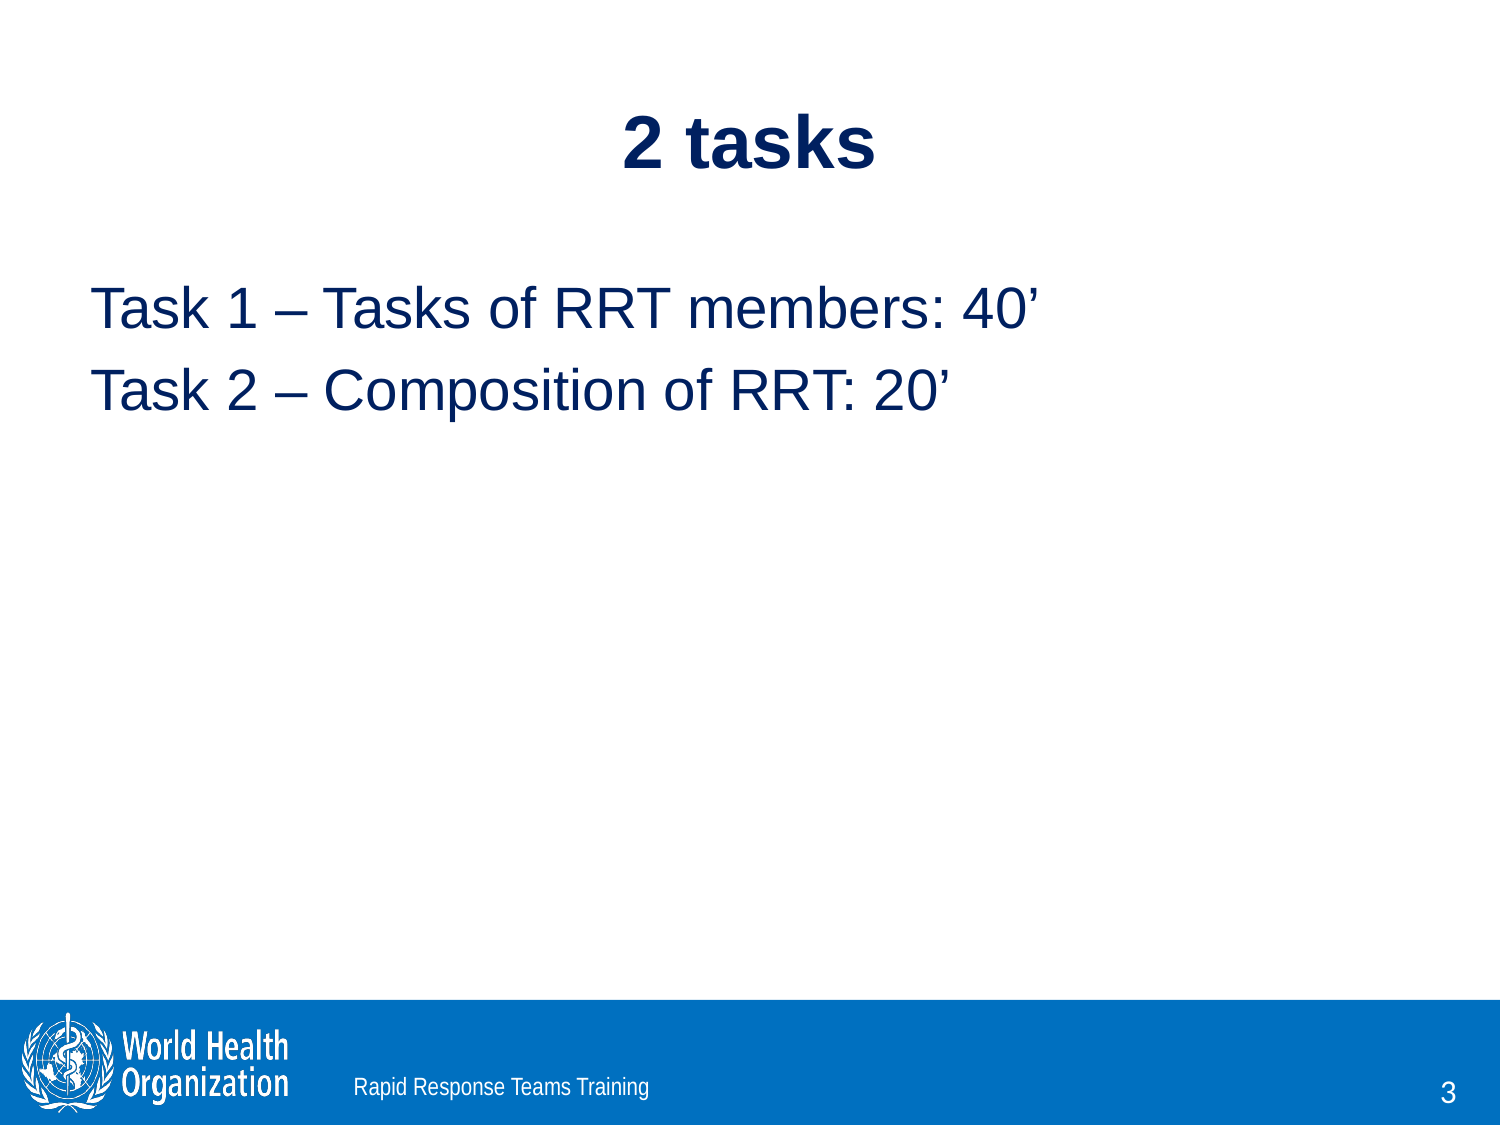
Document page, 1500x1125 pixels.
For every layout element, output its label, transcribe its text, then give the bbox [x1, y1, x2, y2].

title 2 tasks [75, 45, 1425, 233]
picture [21, 1012, 288, 1113]
list Task 1 – Tasks of RRT members: 40’ Task 2 – Composition of RRT: 20’ [75, 262, 1425, 1005]
